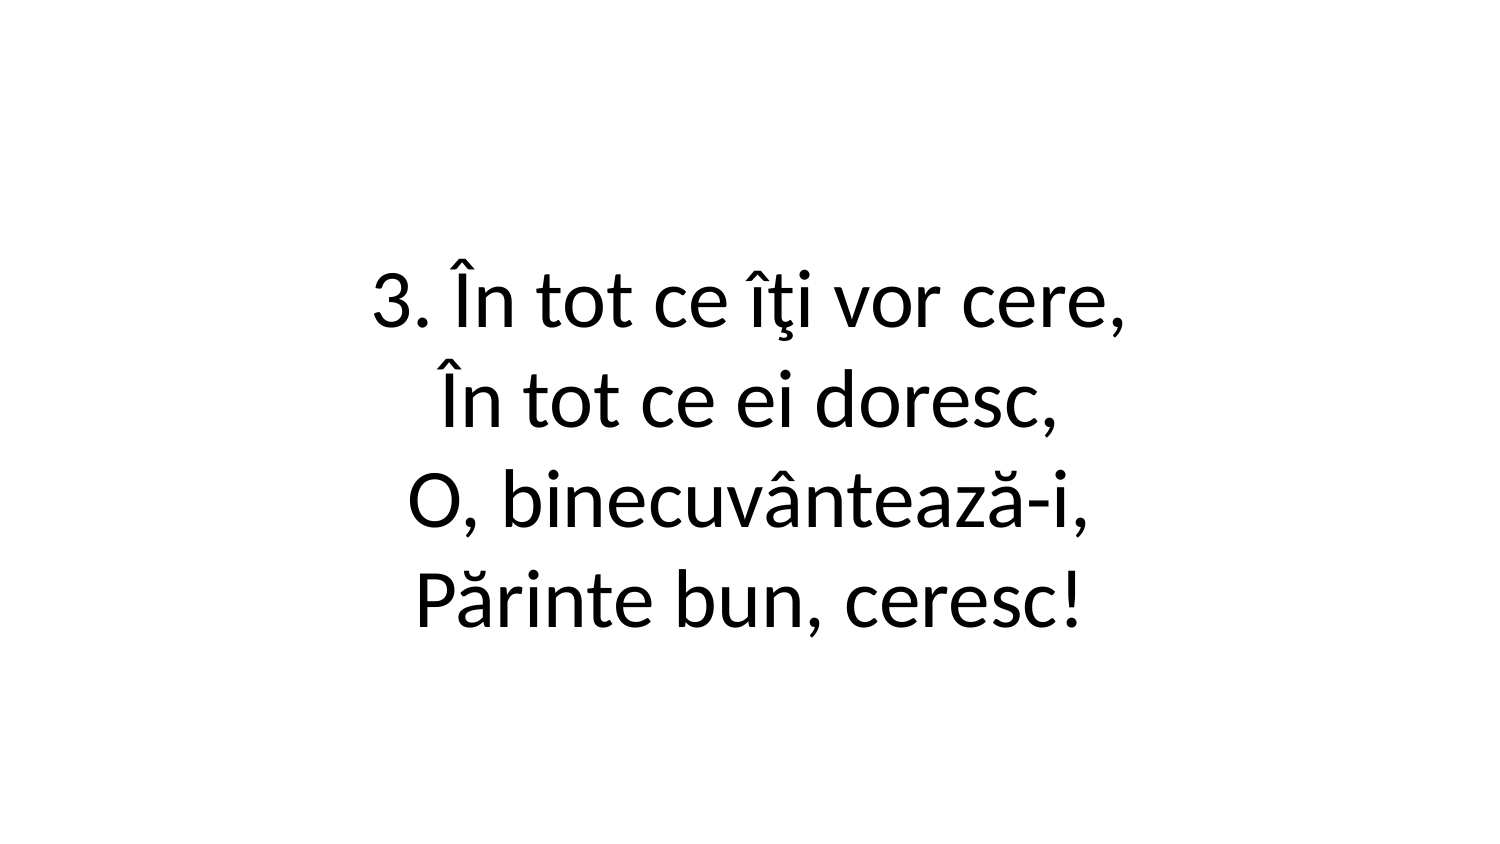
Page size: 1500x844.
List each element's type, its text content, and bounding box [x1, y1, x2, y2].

text_box 3. În tot ce îţi vor cere, În tot ce ei doresc, O, binecuvântează-i, Părinte bun, ceresc! [355, 192, 1145, 652]
